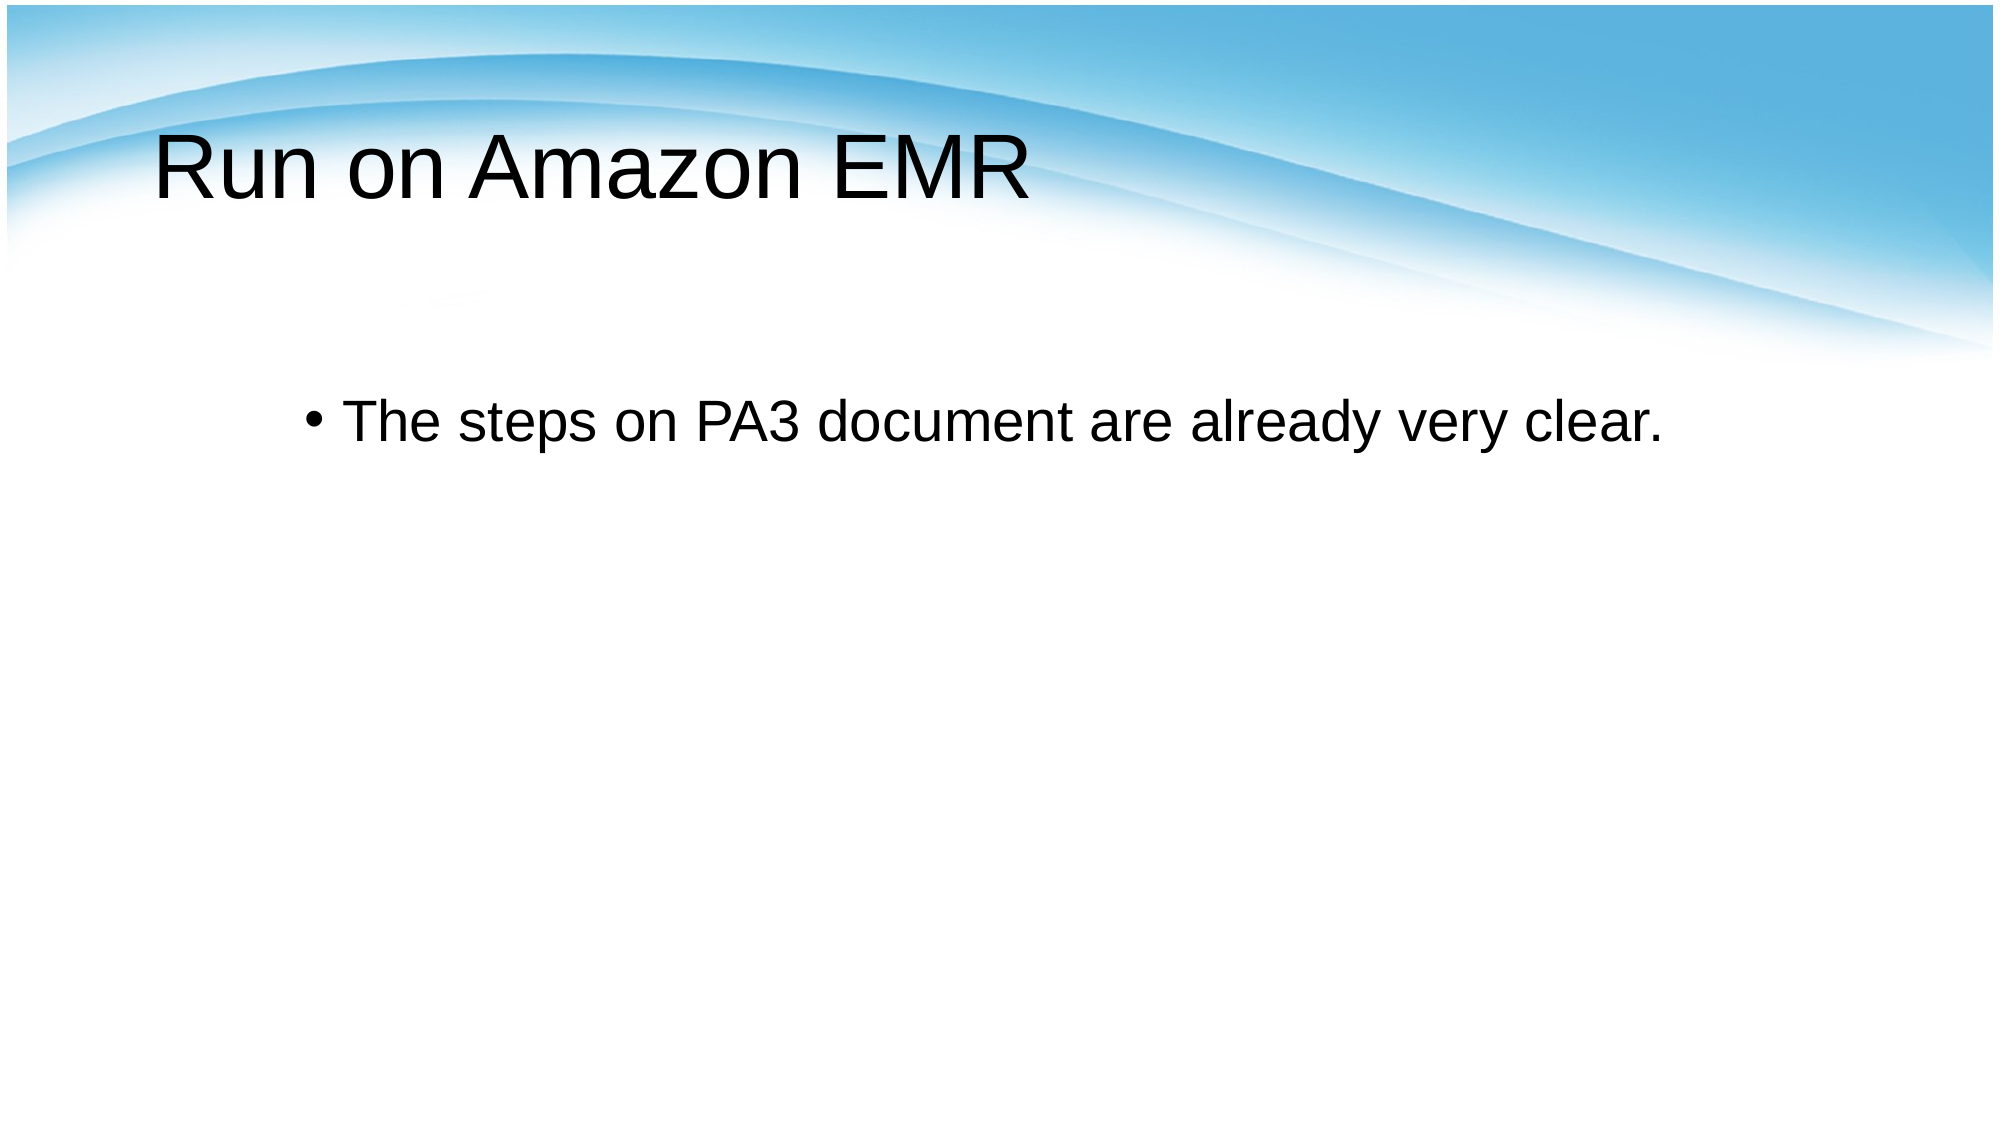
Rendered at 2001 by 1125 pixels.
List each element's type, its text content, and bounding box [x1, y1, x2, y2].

title Run on Amazon EMR [137, 59, 1863, 278]
picture [0, 0, 2001, 1125]
list The steps on PA3 document are already very clear. [289, 292, 1752, 966]
